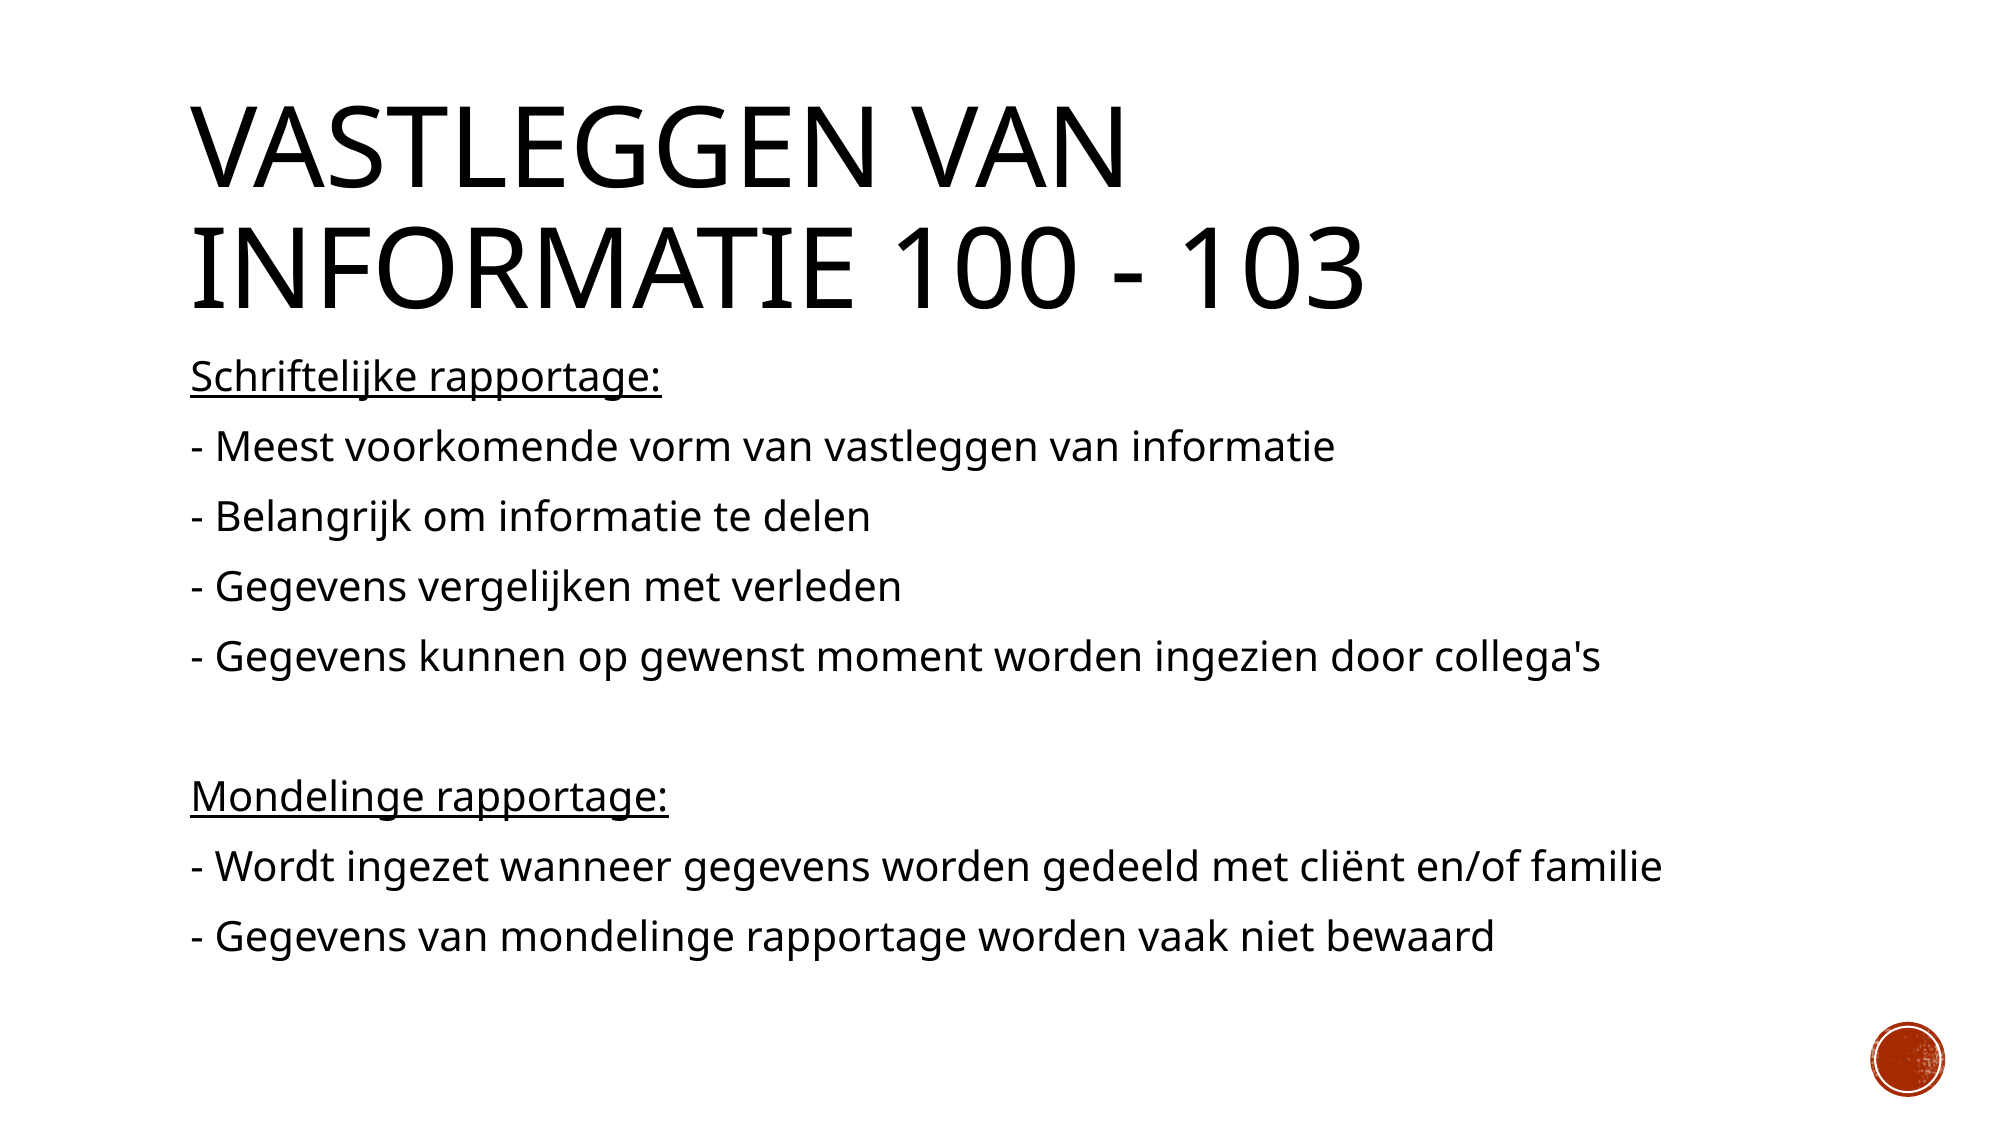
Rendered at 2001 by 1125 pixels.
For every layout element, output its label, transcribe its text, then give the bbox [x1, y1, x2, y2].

title Vastleggen van informatie 100 - 103 [175, 79, 1826, 344]
list Schriftelijke rapportage: - Meest voorkomende vorm van vastleggen van informatie - Belangrijk om informatie te delen - Gegevens vergelijken met verleden - Gegevens kunnen op gewenst moment worden ingezien door collega's Mondelinge rapportage: - Wordt ingezet wanneer gegevens worden gedeeld met cliënt en/of familie - Gegevens van mondelinge rapportage worden vaak niet bewaard [175, 348, 1826, 1013]
